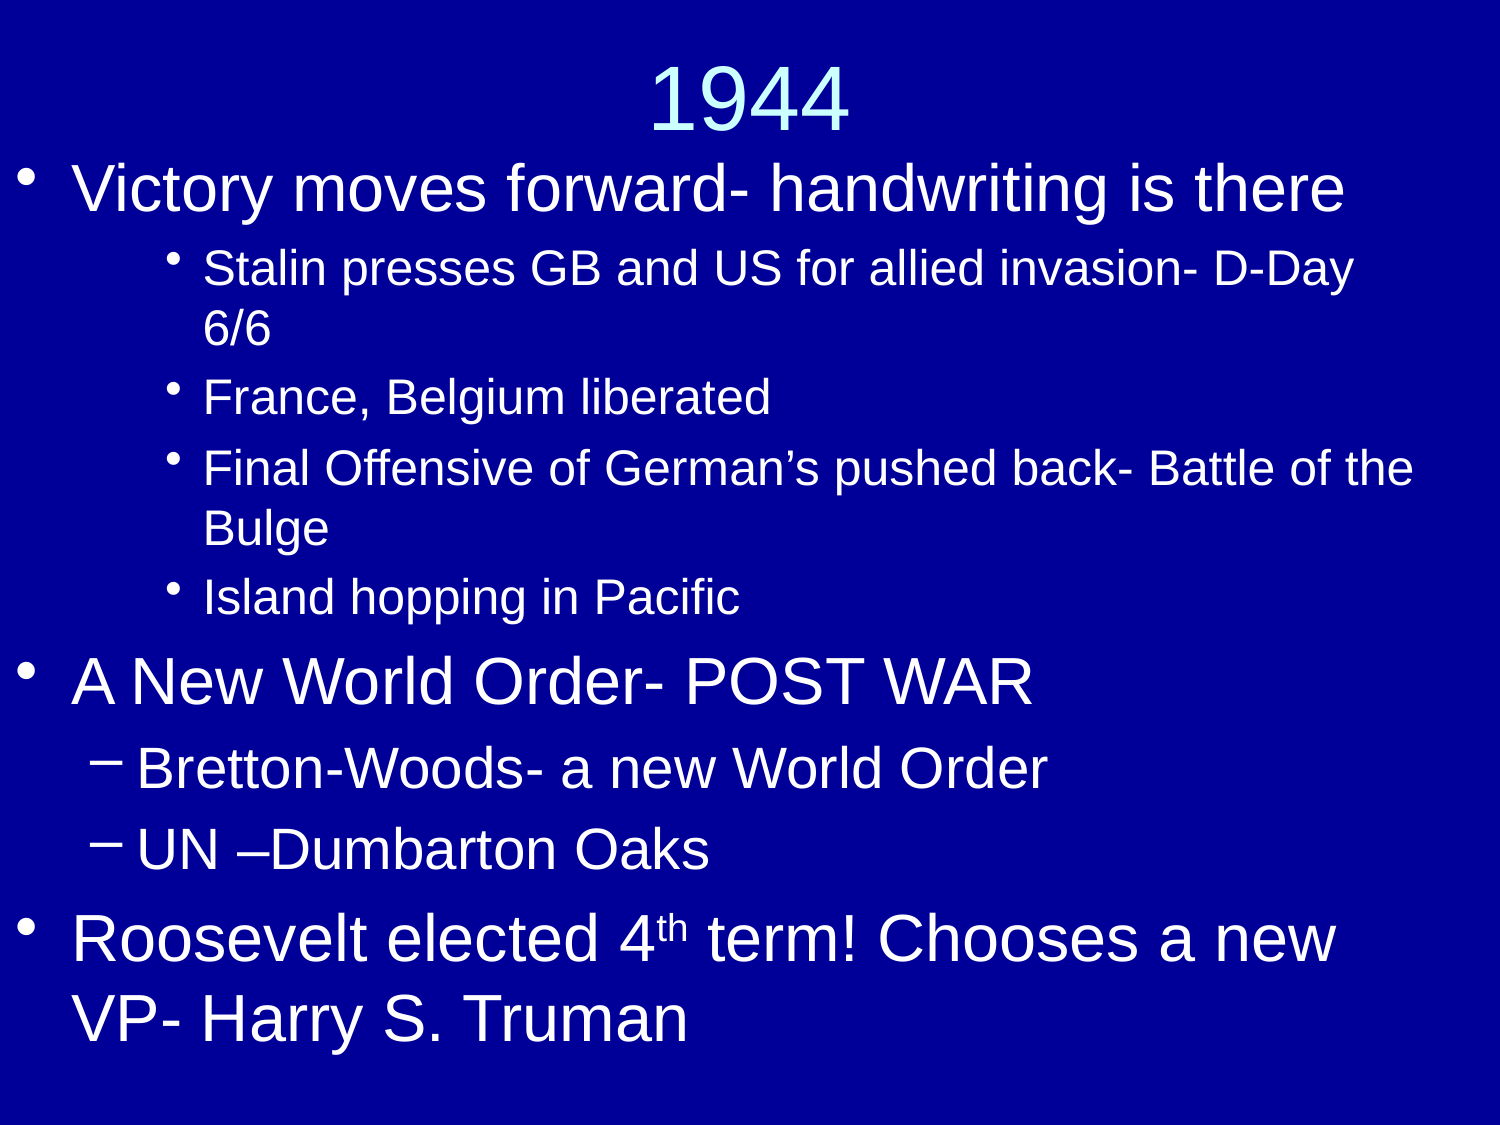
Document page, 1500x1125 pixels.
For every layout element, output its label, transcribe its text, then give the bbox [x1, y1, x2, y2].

title 1944 [74, 0, 1426, 137]
list Victory moves forward- handwriting is there Stalin presses GB and US for allied invasion- D-Day 6/6 France, Belgium liberated Final Offensive of German’s pushed back- Battle of the Bulge Island hopping in Pacific A New World Order- POST WAR Bretton-Woods- a new World Order UN –Dumbarton Oaks Roosevelt elected 4th term! Chooses a new VP- Harry S. Truman [0, 137, 1438, 881]
